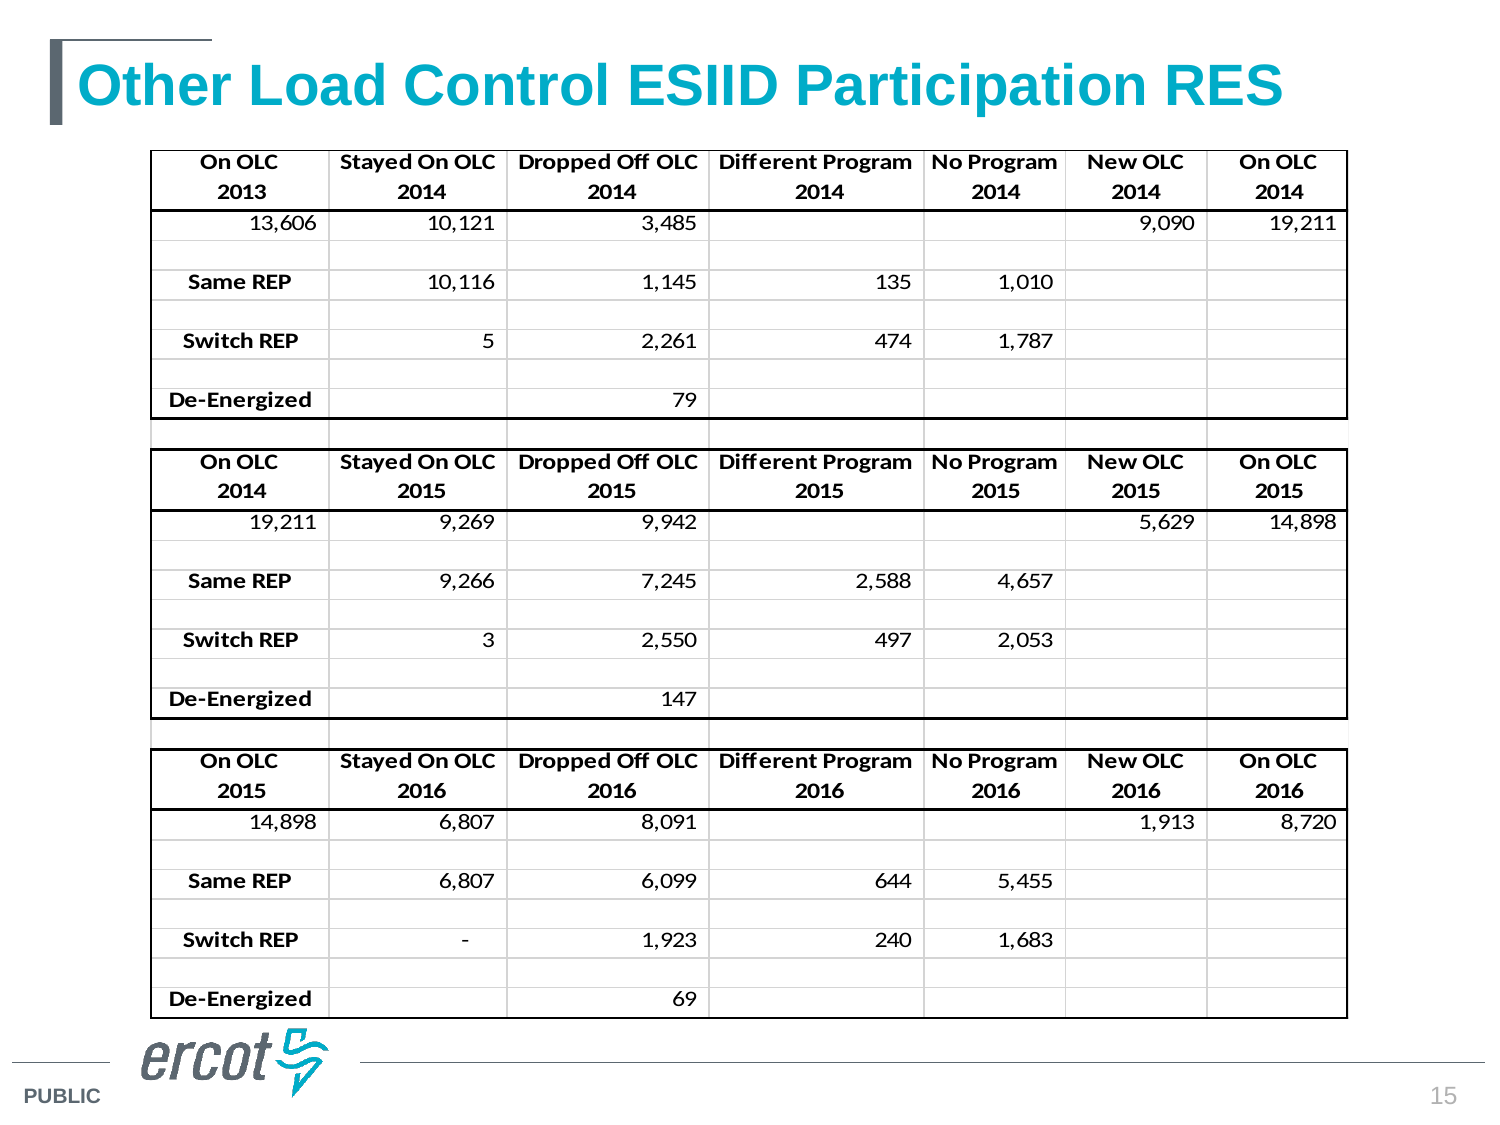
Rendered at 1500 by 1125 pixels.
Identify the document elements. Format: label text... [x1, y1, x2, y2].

title Other Load Control ESIID Participation RES [62, 39, 1450, 125]
picture [137, 1024, 332, 1100]
picture [149, 149, 1351, 1020]
slide_number 15 [1400, 1076, 1488, 1113]
